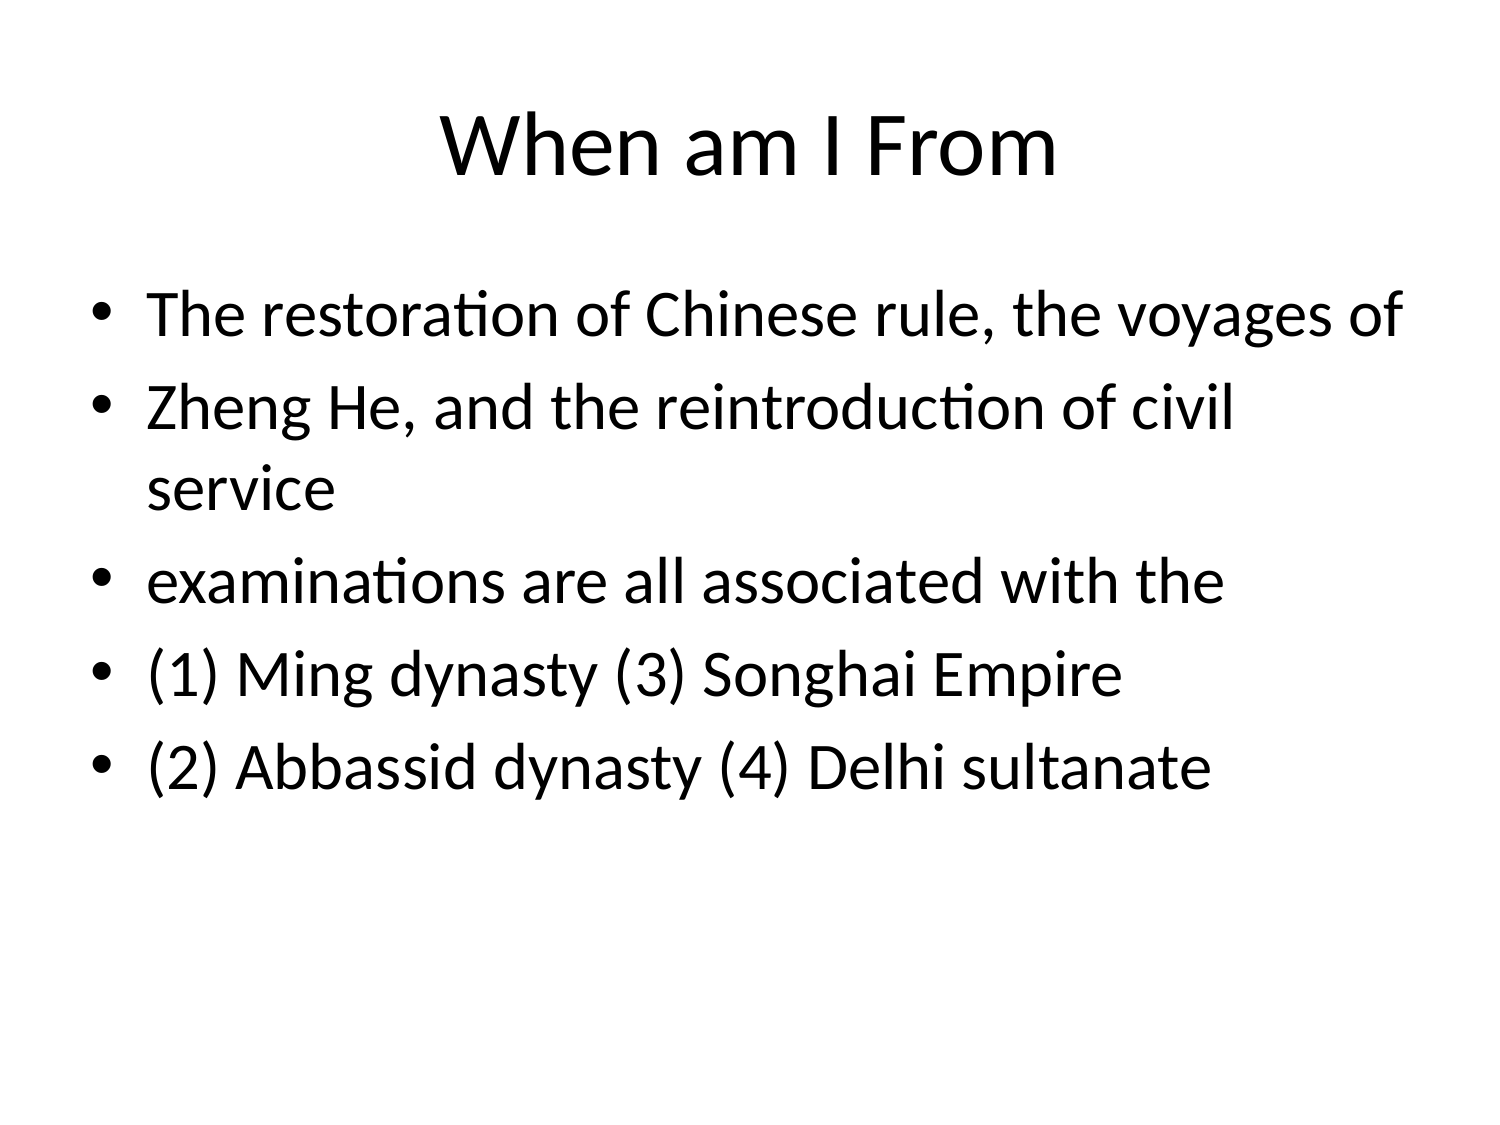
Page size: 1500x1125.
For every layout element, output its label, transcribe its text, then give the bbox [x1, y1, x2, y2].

title When am I From [75, 45, 1425, 233]
list The restoration of Chinese rule, the voyages of Zheng He, and the reintroduction of civil service examinations are all associated with the (1) Ming dynasty (3) Songhai Empire (2) Abbassid dynasty (4) Delhi sultanate [75, 262, 1425, 1005]
